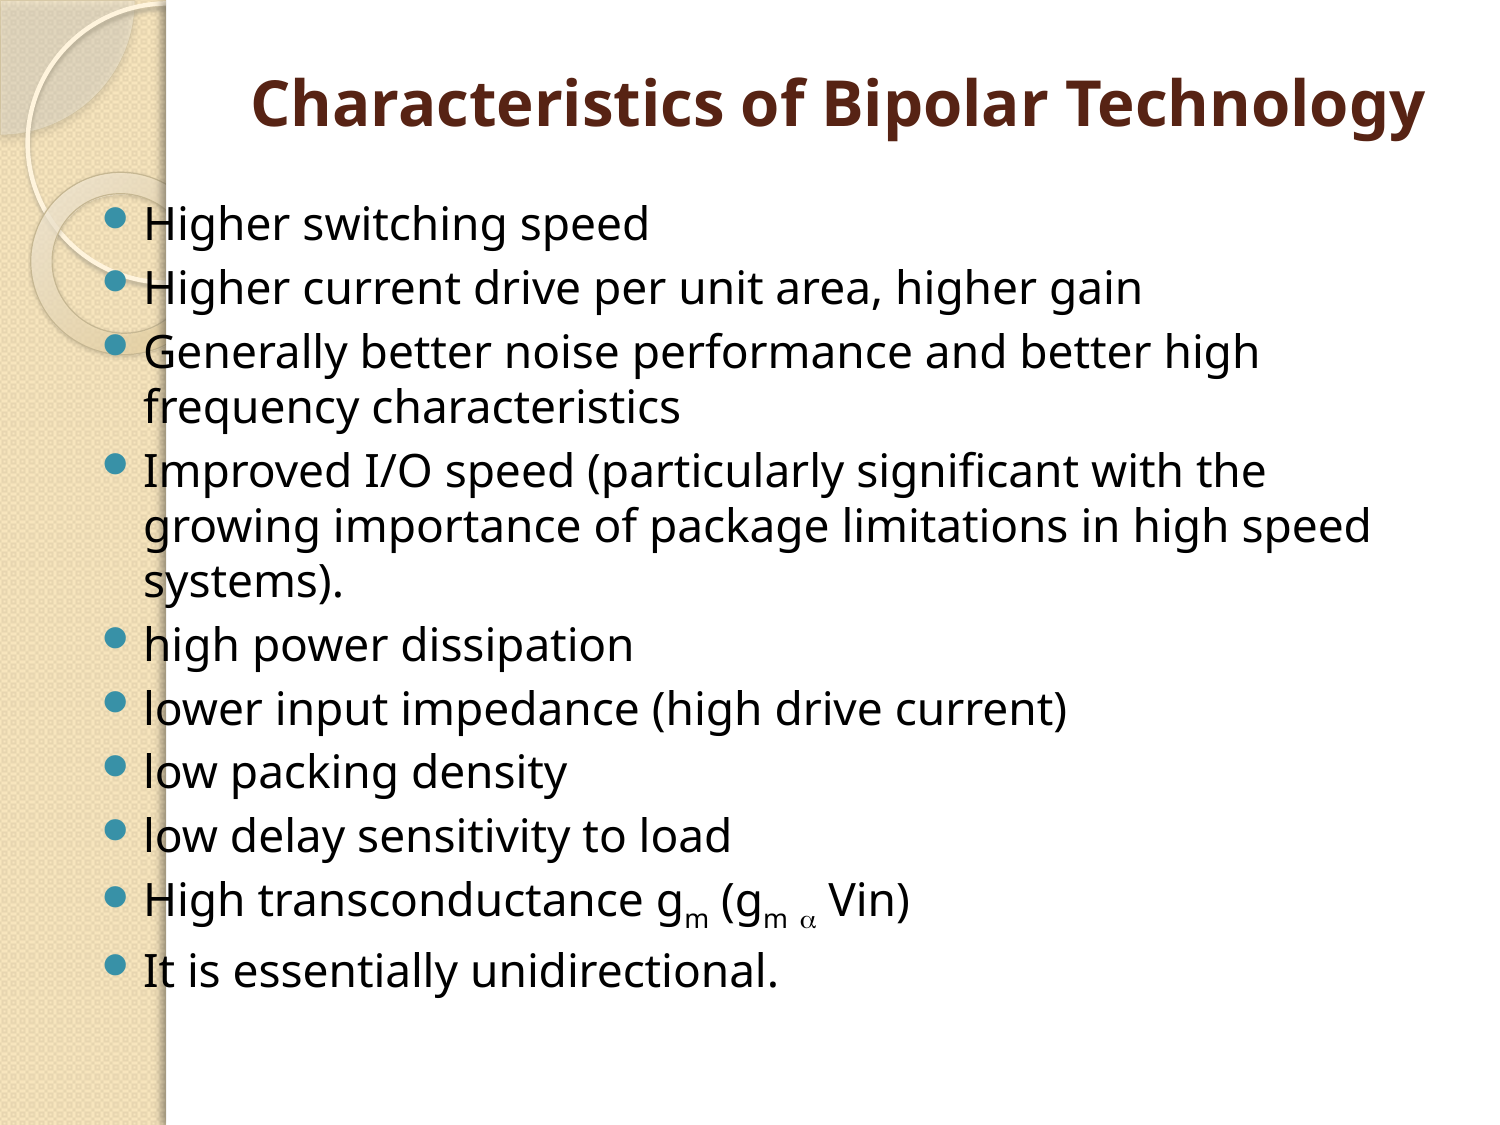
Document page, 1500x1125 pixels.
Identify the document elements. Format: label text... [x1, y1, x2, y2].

list Higher switching speed Higher current drive per unit area, higher gain Generally better noise performance and better high frequency characteristics Improved I/O speed (particularly significant with the growing importance of package limitations in high speed systems). high power dissipation lower input impedance (high drive current) low packing density low delay sensitivity to load High transconductance gm (gm  Vin) It is essentially unidirectional. [75, 187, 1425, 1005]
title Characteristics of Bipolar Technology [235, 45, 1466, 233]
